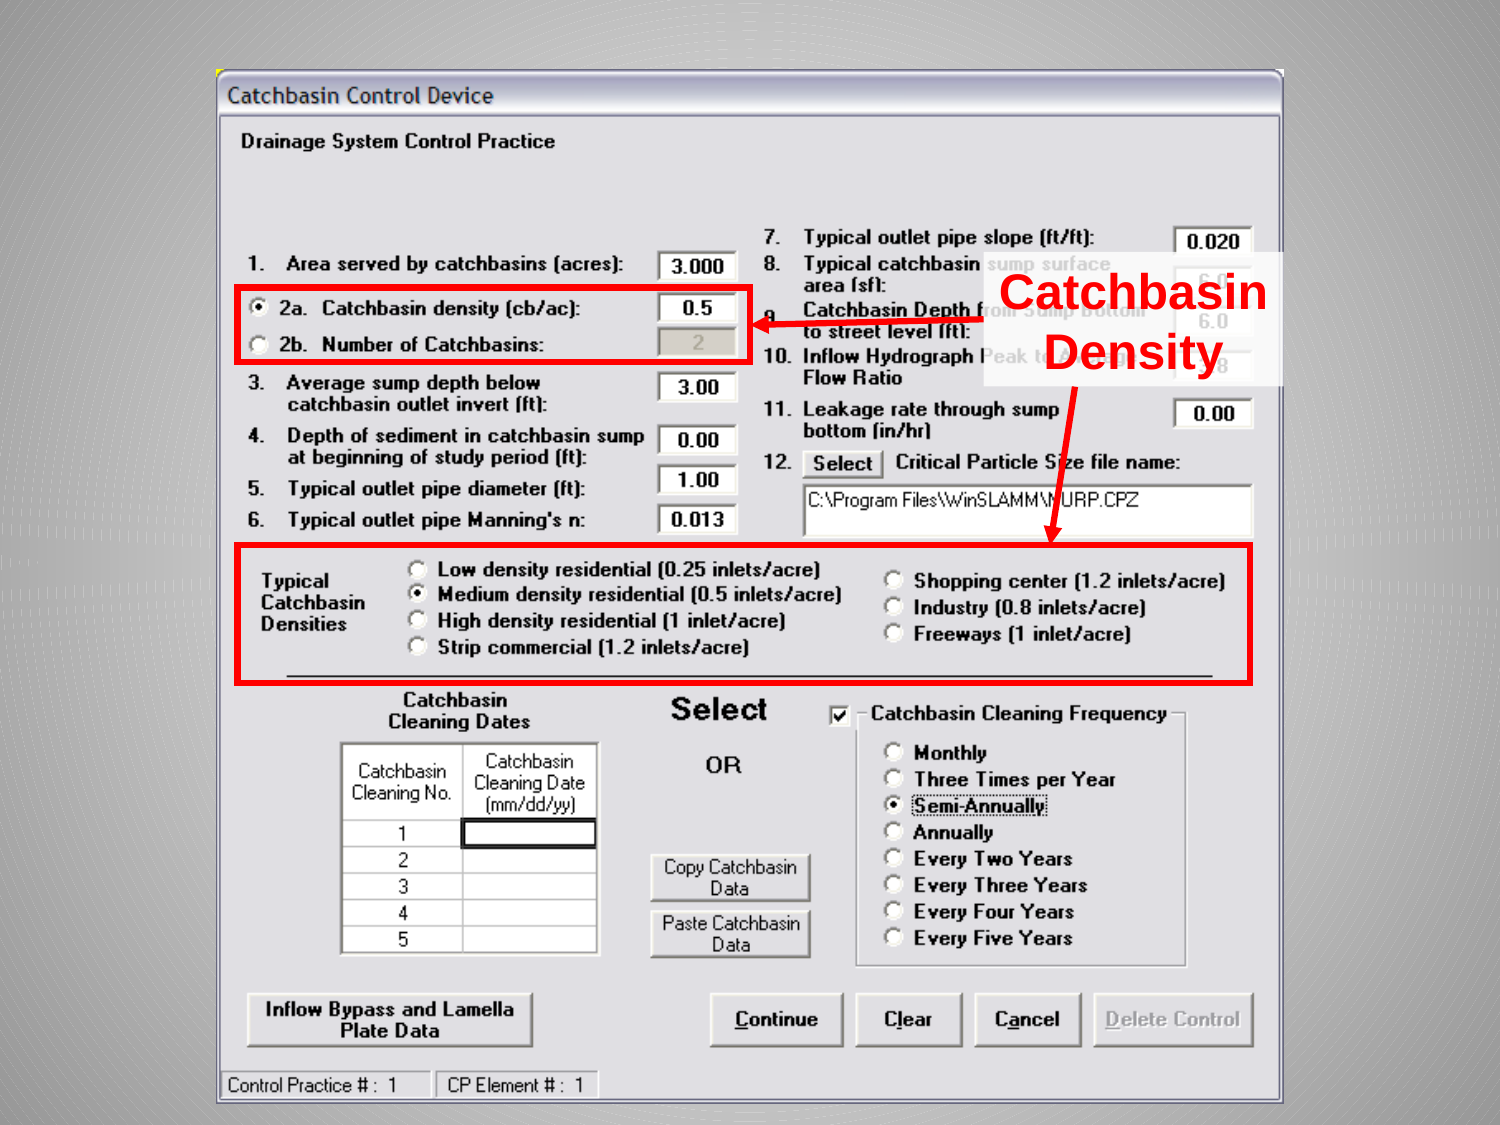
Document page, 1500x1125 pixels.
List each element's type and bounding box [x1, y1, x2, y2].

picture [216, 69, 1284, 1105]
